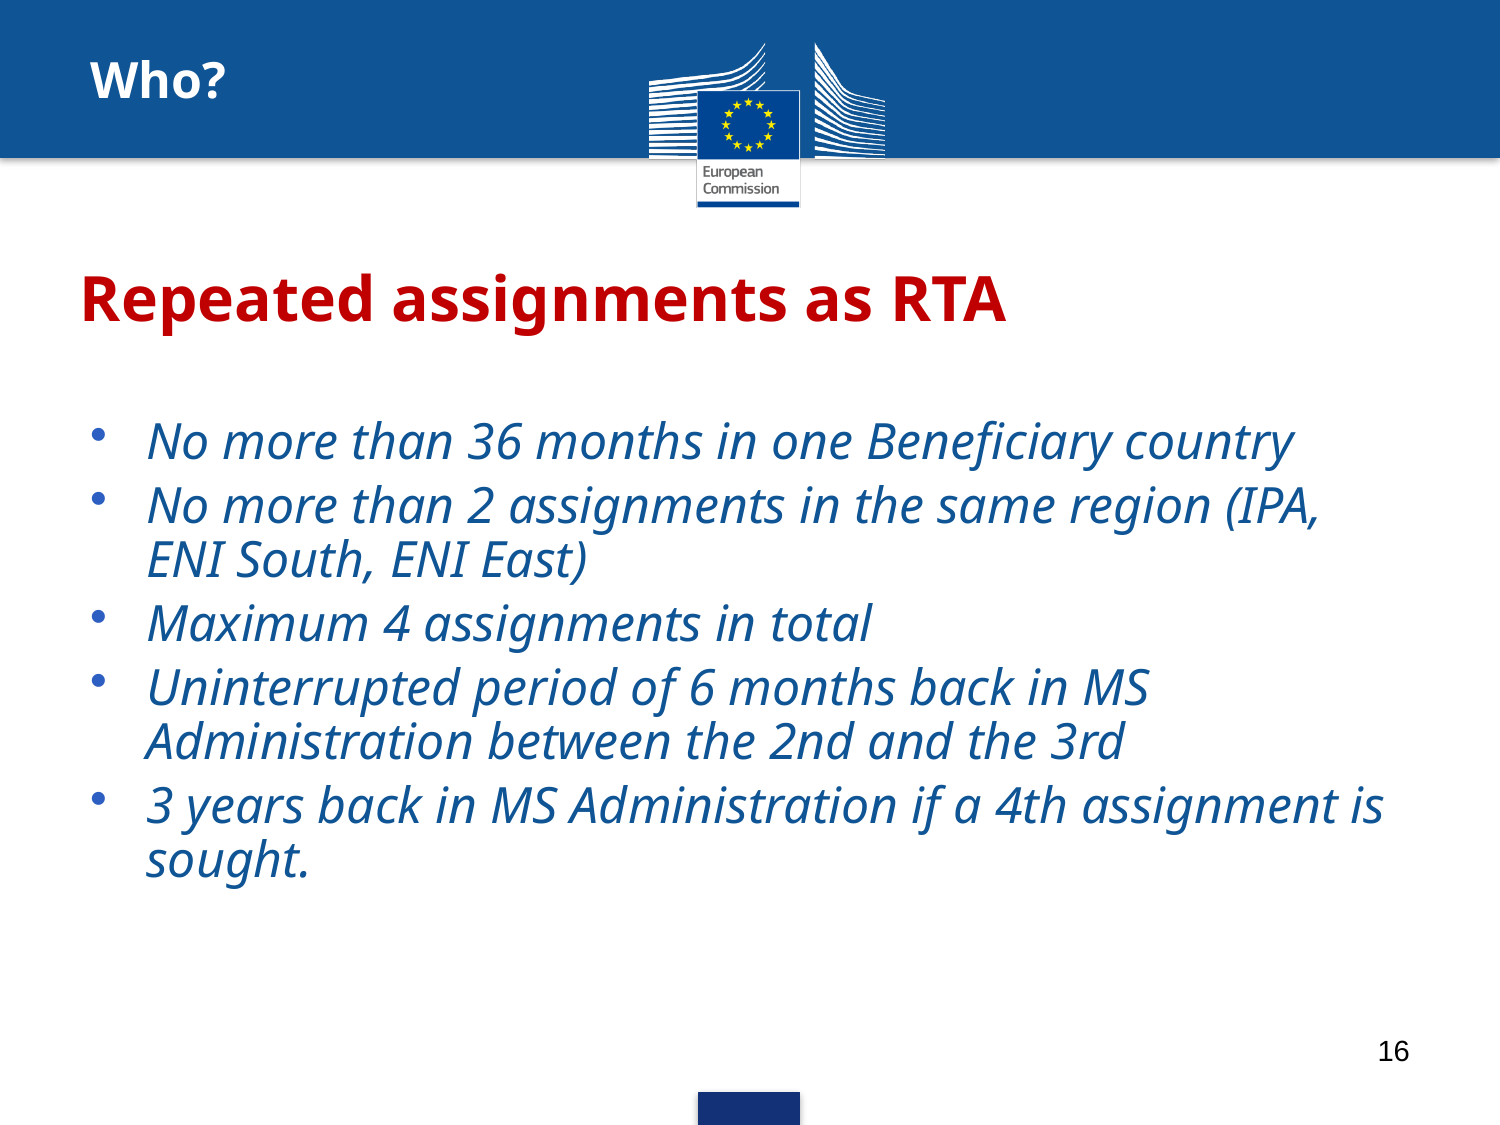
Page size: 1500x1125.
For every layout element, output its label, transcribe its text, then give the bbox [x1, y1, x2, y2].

picture [649, 185, 885, 208]
text_box Who? [74, 0, 1425, 185]
title Repeated assignments as RTA [64, 219, 1415, 374]
slide_number 16 [1074, 1024, 1425, 1103]
list No more than 36 months in one Beneficiary country No more than 2 assignments in the same region (IPA, ENI South, ENI East) Maximum 4 assignments in total Uninterrupted period of 6 months back in MS Administration between the 2nd and the 3rd 3 years back in MS Administration if a 4th assignment is sought. [75, 408, 1425, 988]
